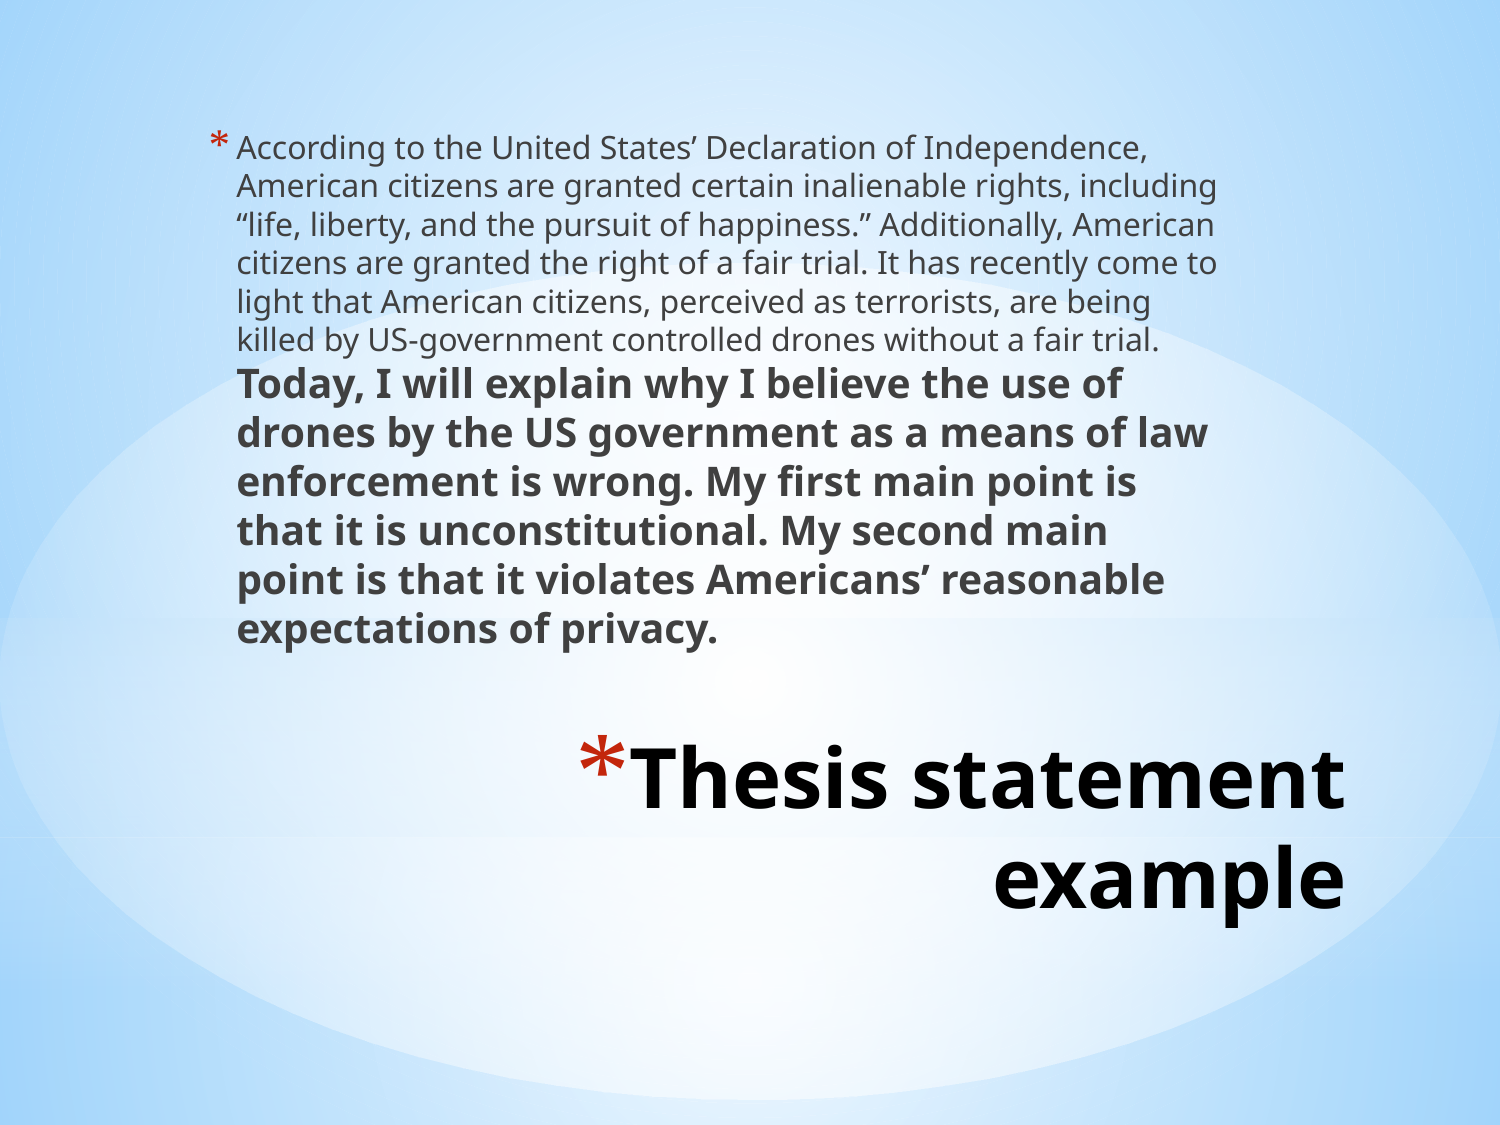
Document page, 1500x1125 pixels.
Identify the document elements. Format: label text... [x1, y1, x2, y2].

list According to the United States’ Declaration of Independence, American citizens are granted certain inalienable rights, including “life, liberty, and the pursuit of happiness.” Additionally, American citizens are granted the right of a fair trial. It has recently come to light that American citizens, perceived as terrorists, are being killed by US-government controlled drones without a fair trial. Today, I will explain why I believe the use of drones by the US government as a means of law enforcement is wrong. My first main point is that it is unconstitutional. My second main point is that it violates Americans’ reasonable expectations of privacy. [187, 120, 1238, 690]
title Thesis statement example [294, 717, 1363, 905]
